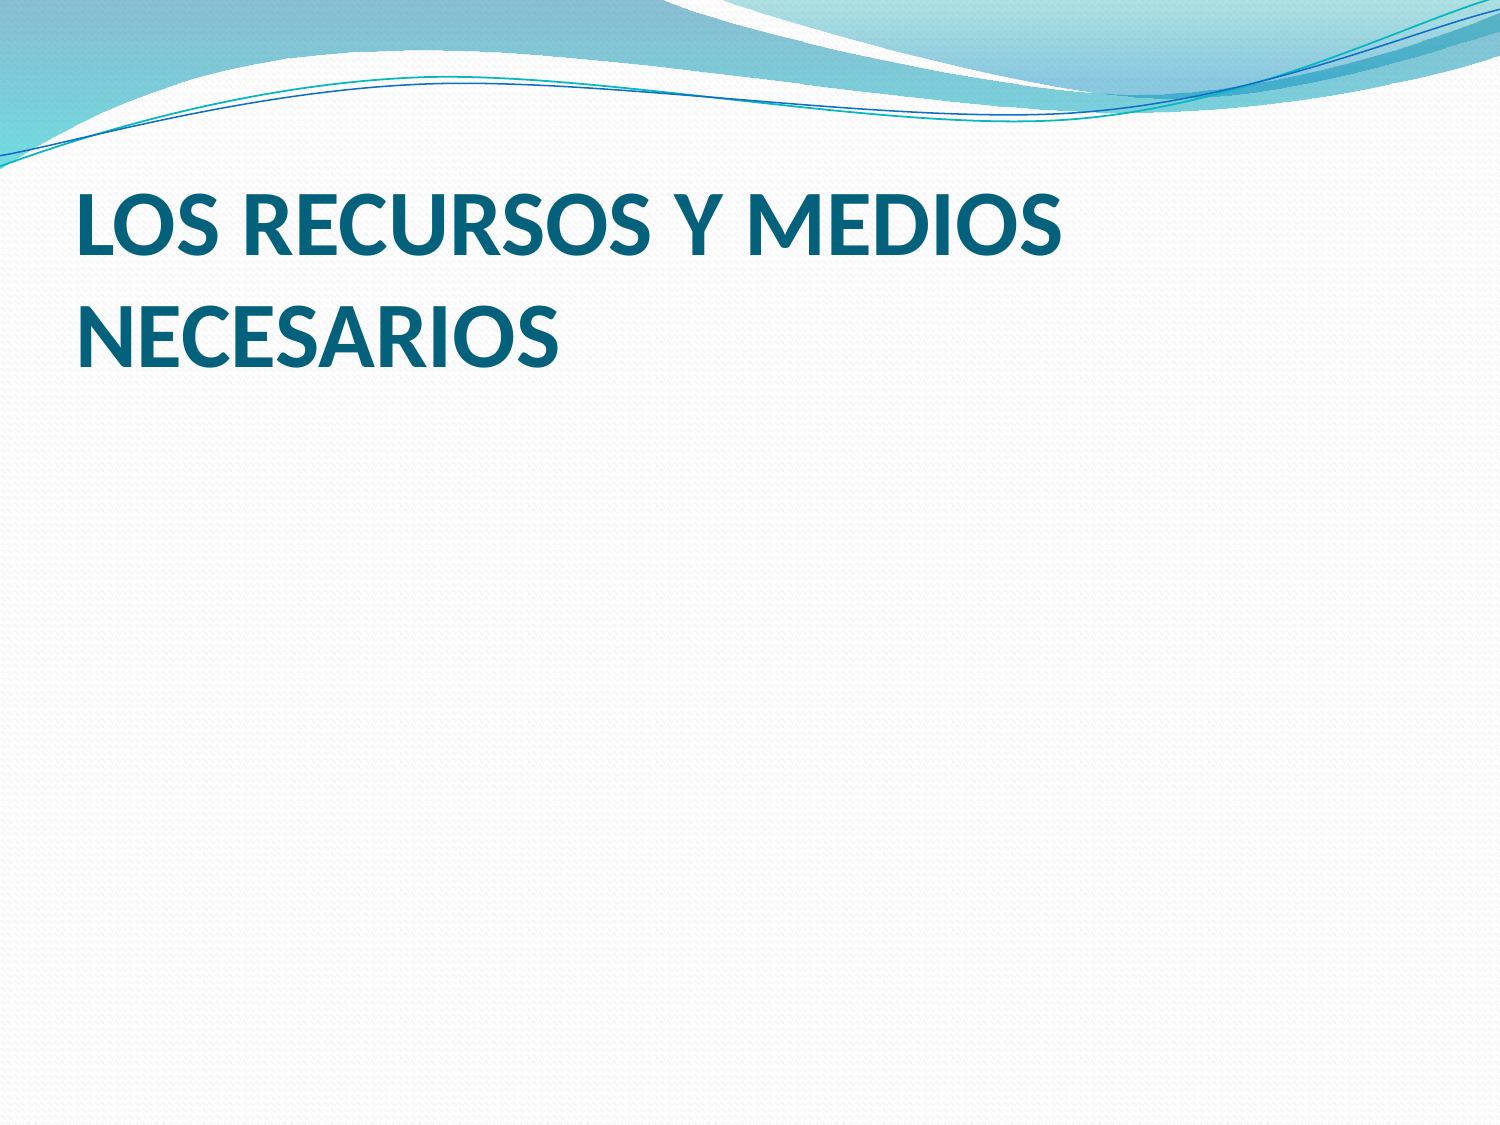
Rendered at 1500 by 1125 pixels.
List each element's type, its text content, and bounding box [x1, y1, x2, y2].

title LOS RECURSOS Y MEDIOS NECESARIOS [75, 152, 1438, 387]
